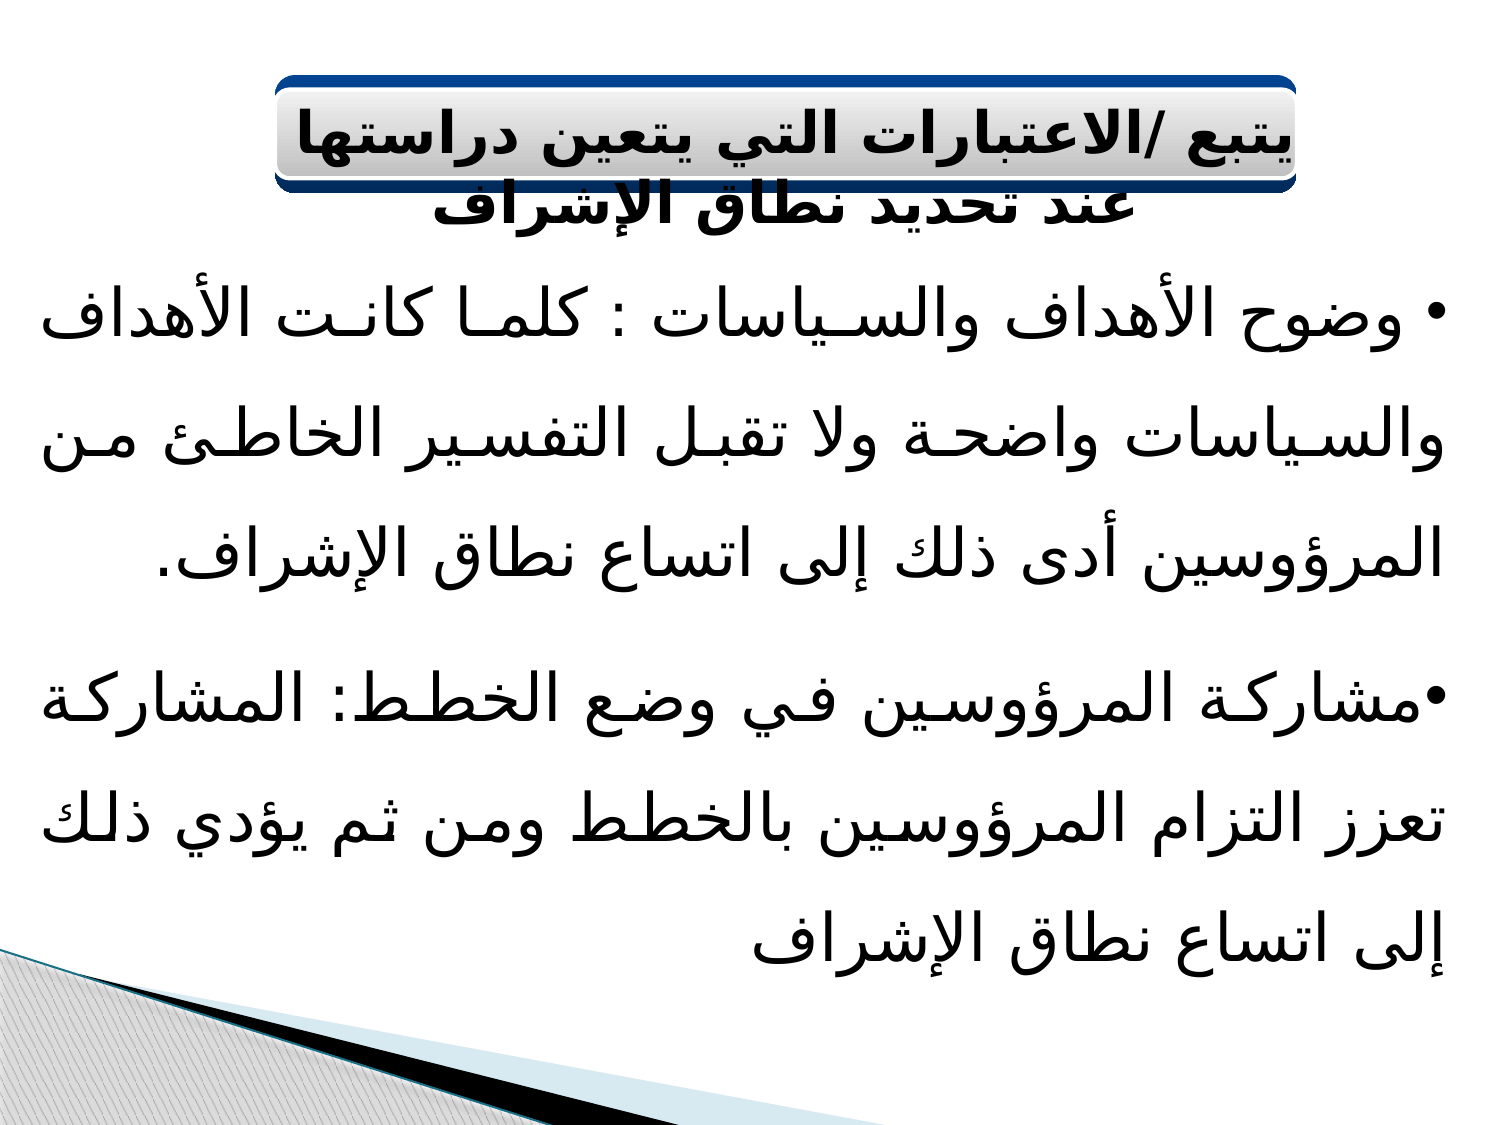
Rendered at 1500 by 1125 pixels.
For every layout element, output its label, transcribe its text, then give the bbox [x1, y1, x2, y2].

text_box يتبع /الاعتبارات التي يتعين دراستها عند تحديد نطاق الإشراف [234, 87, 1336, 222]
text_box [274, 74, 1298, 194]
text_box وضوح الأهداف والسياسات : كلما كانت الأهداف والسياسات واضحة ولا تقبل التفسير الخاطئ من المرؤوسين أدى ذلك إلى اتساع نطاق الإشراف. مشاركة المرؤوسين في وضع الخطط: المشاركة تعزز التزام المرؤوسين بالخطط ومن ثم يؤدي ذلك إلى اتساع نطاق الإشراف [24, 222, 1463, 982]
